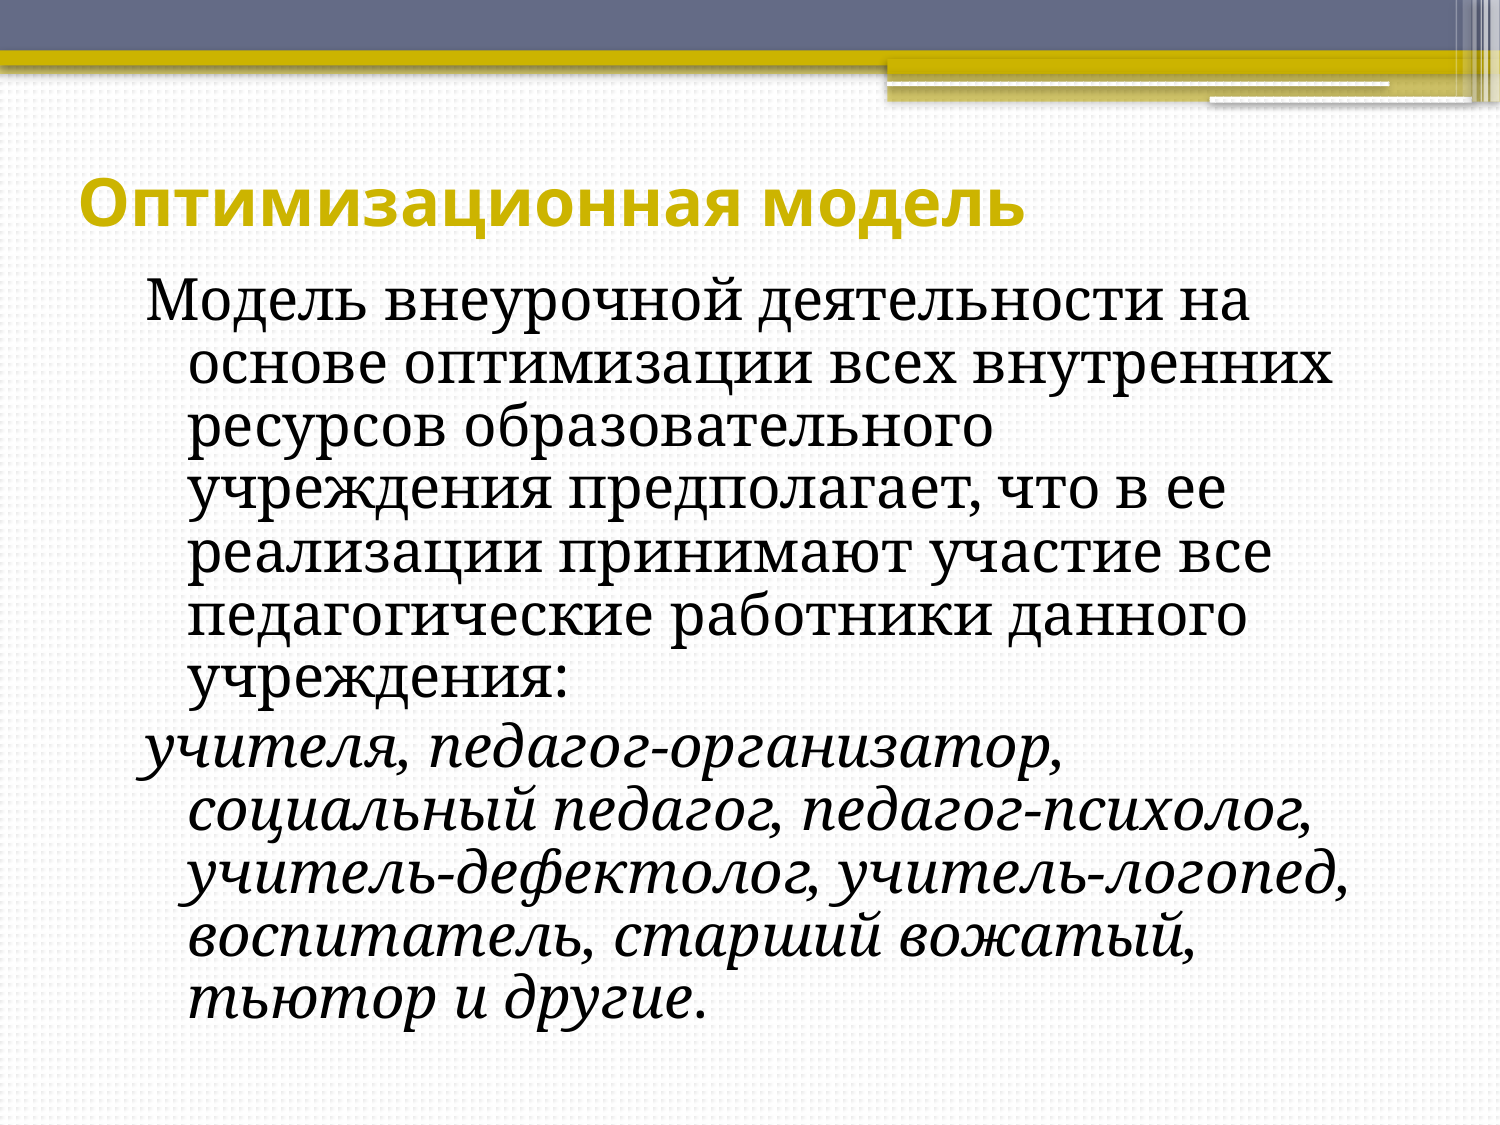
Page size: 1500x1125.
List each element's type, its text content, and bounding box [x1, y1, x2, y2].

list Модель внеурочной деятельности на основе оптимизации всех внутренних ресурсов образовательного учреждения предполагает, что в ее реализации принимают участие все педагогические работники данного учреждения: учителя, педагог-организатор, социальный педагог, педагог-психолог, учитель-дефектолог, учитель-логопед, воспитатель, старший вожатый, тьютор и другие. [112, 262, 1388, 1000]
title Оптимизационная модель [62, 112, 1413, 288]
